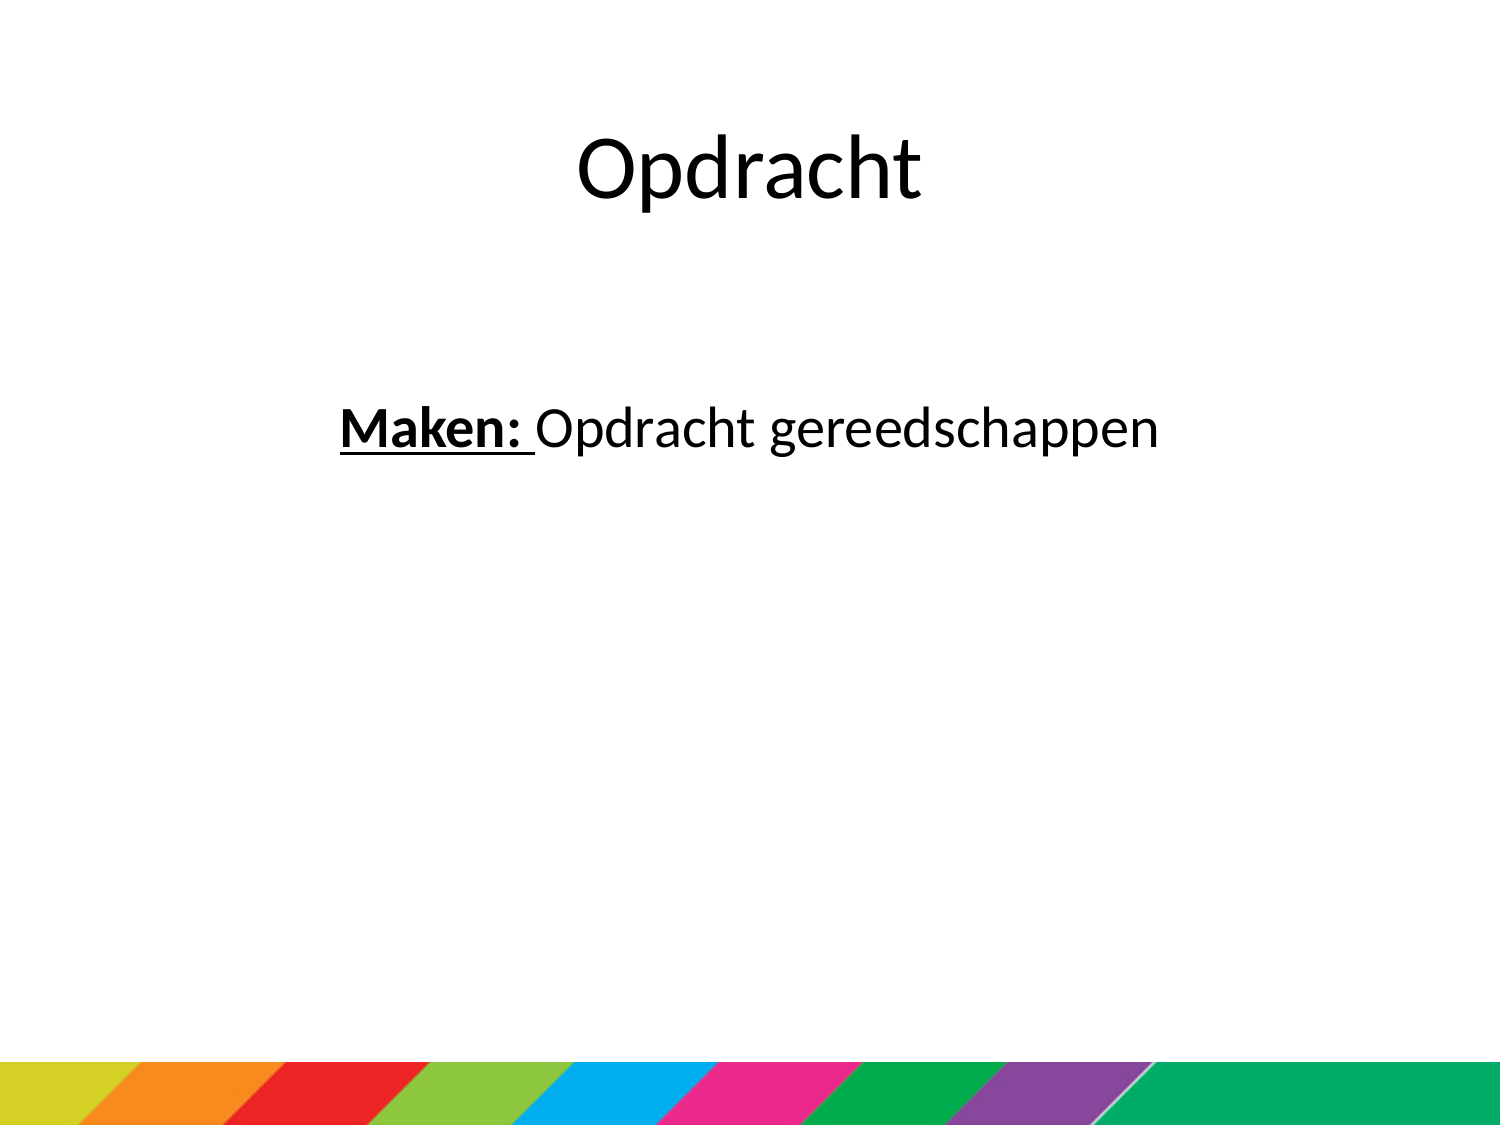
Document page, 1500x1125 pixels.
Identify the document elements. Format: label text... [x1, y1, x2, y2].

picture [656, 1062, 1500, 1125]
title Opdracht [103, 59, 1397, 278]
list Maken: Opdracht gereedschappen [103, 299, 1397, 1014]
picture [0, 1062, 574, 1125]
